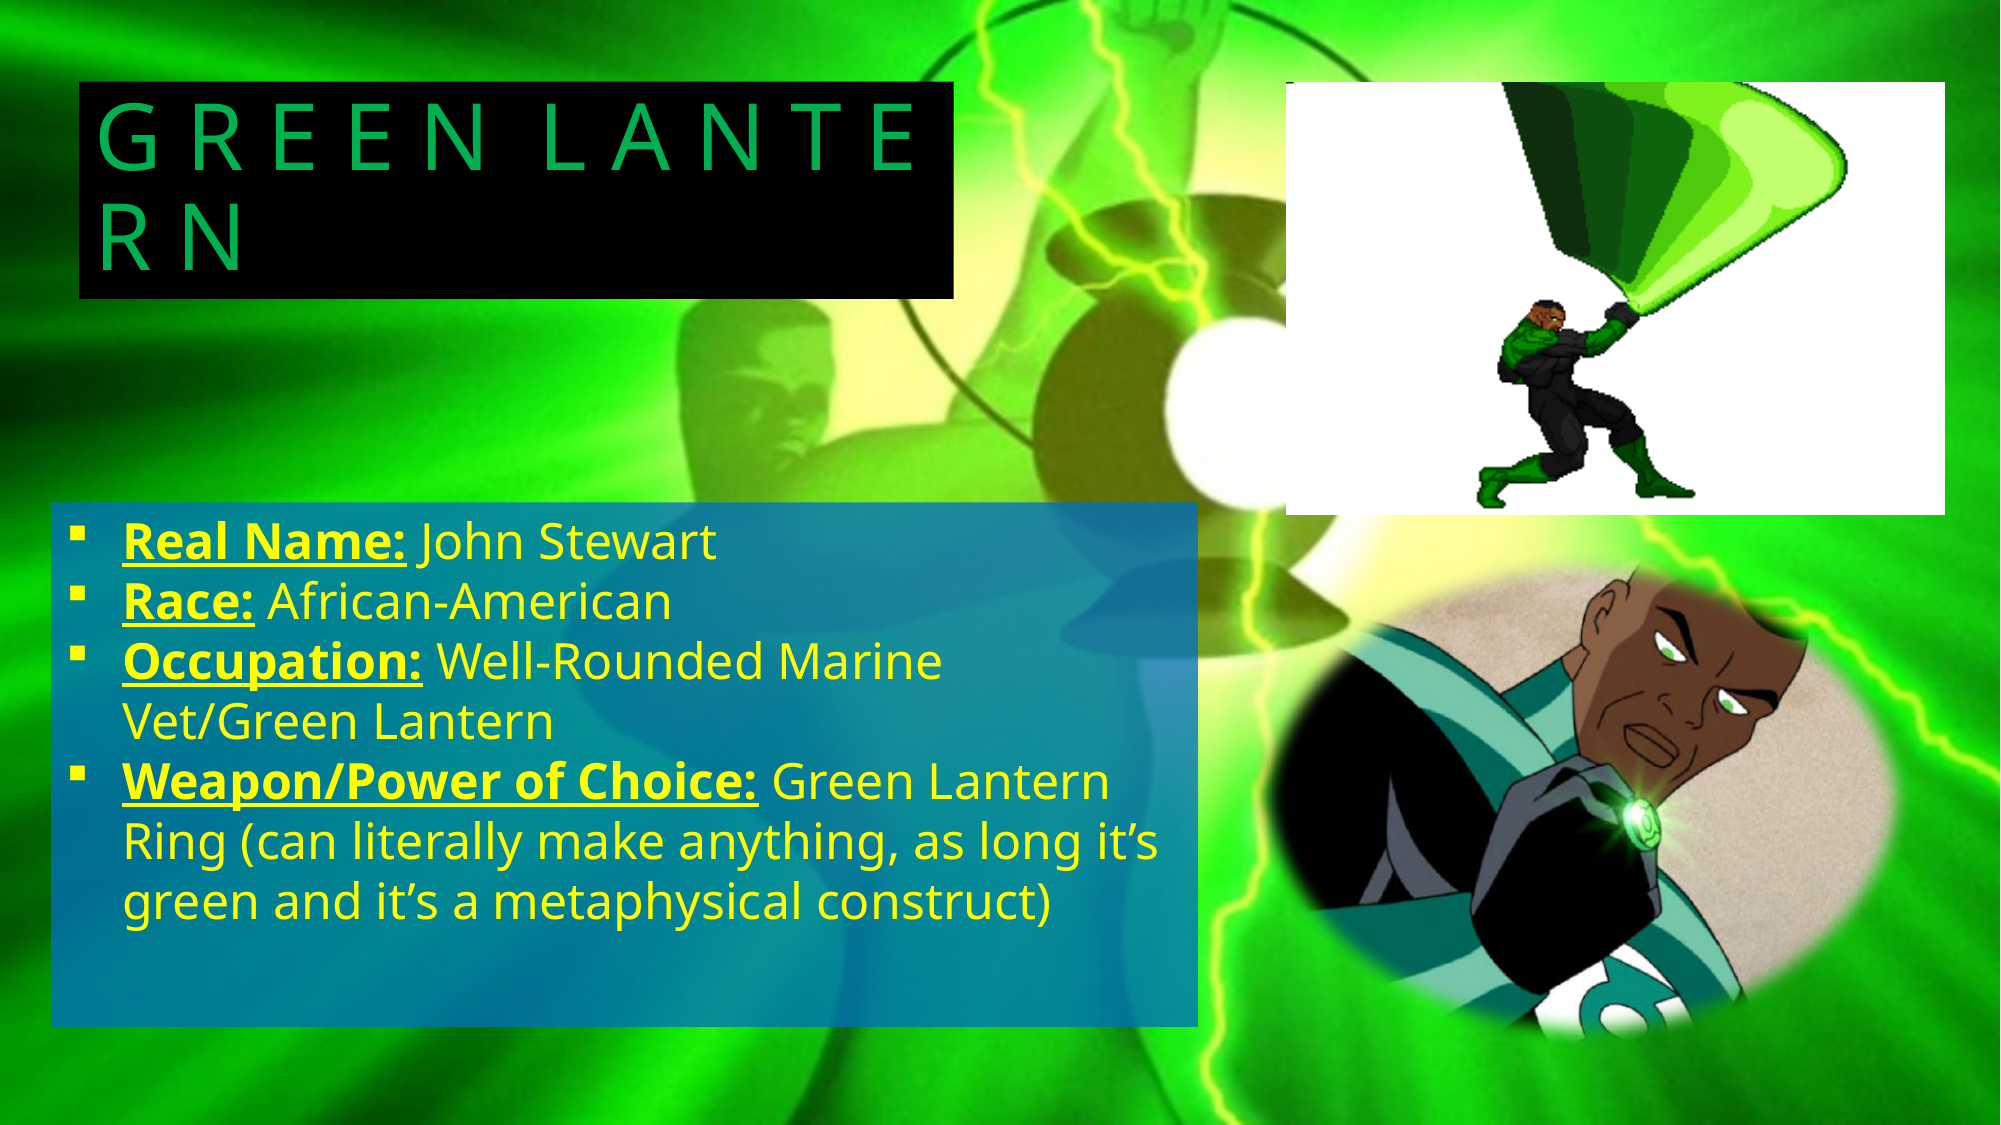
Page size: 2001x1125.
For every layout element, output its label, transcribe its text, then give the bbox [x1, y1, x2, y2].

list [1249, 548, 1916, 1048]
title G R E E N L A N T E R N [79, 81, 954, 299]
text_box Real Name: John Stewart Race: African-American Occupation: Well-Rounded Marine Vet/Green Lantern Weapon/Power of Choice: Green Lantern Ring (can literally make anything, as long it’s green and it’s a metaphysical construct) [51, 502, 1198, 1027]
picture [0, 0, 2001, 1125]
